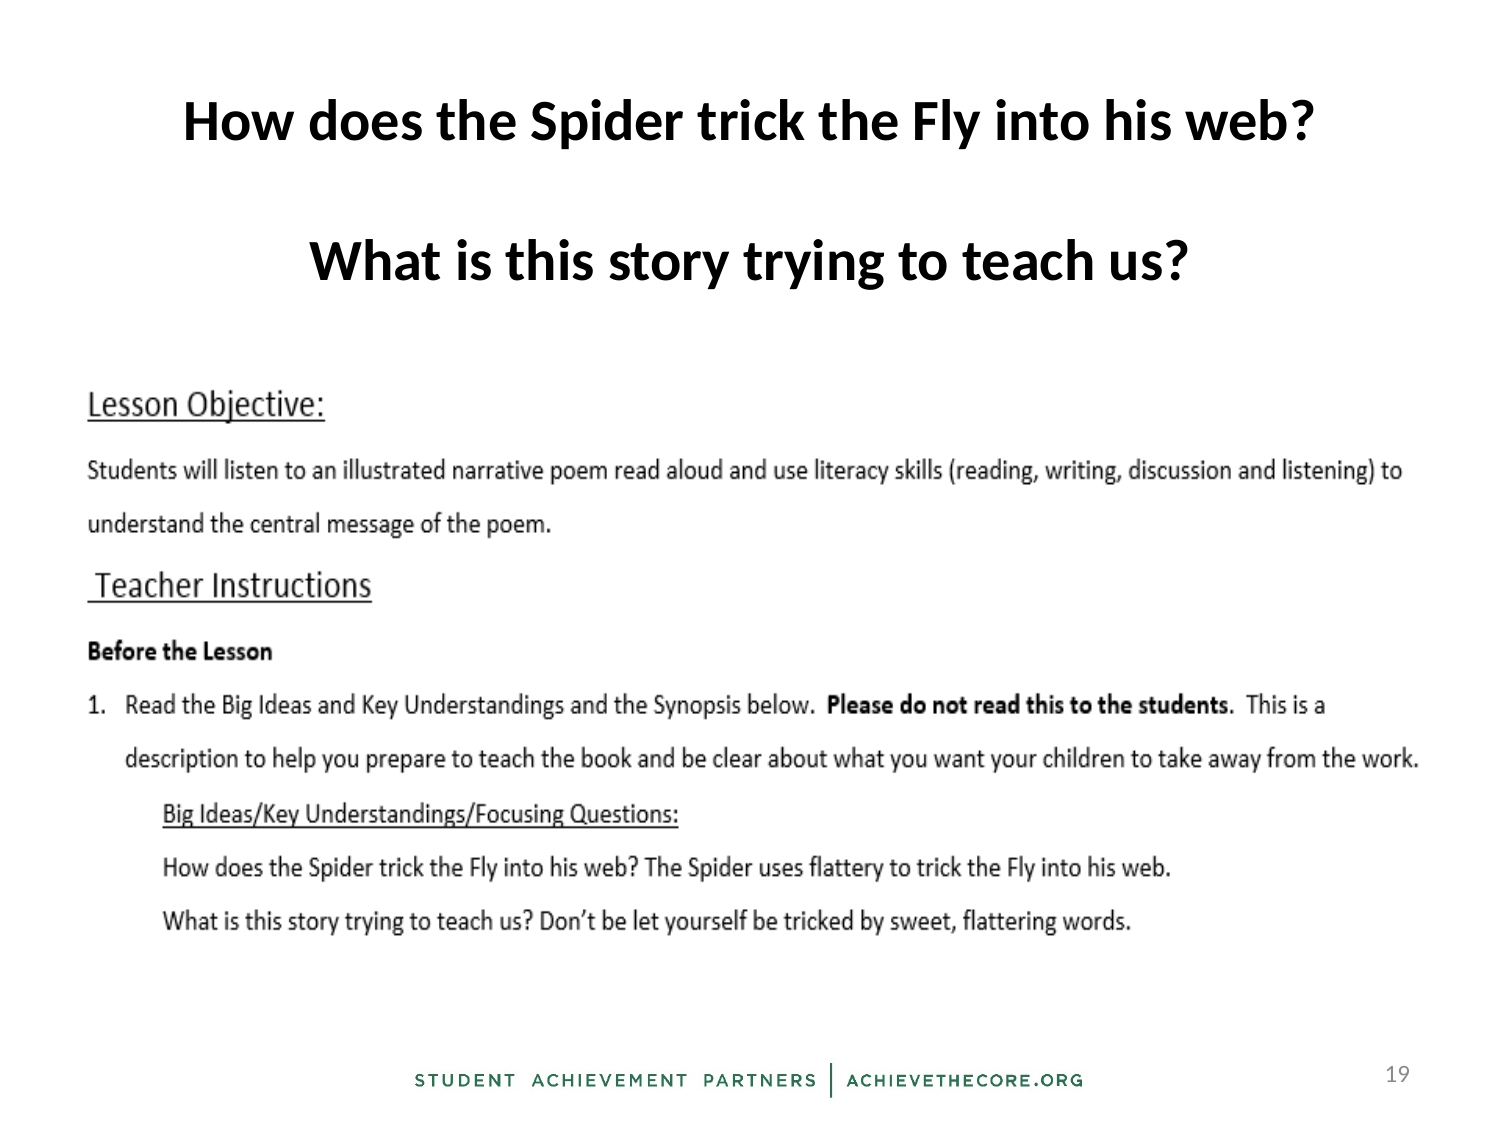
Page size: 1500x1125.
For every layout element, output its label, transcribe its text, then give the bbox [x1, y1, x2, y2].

picture [47, 374, 1453, 1030]
slide_number 19 [1074, 1042, 1425, 1103]
picture [399, 1057, 1101, 1102]
title How does the Spider trick the Fly into his web? What is this story trying to teach us? [75, 50, 1425, 325]
